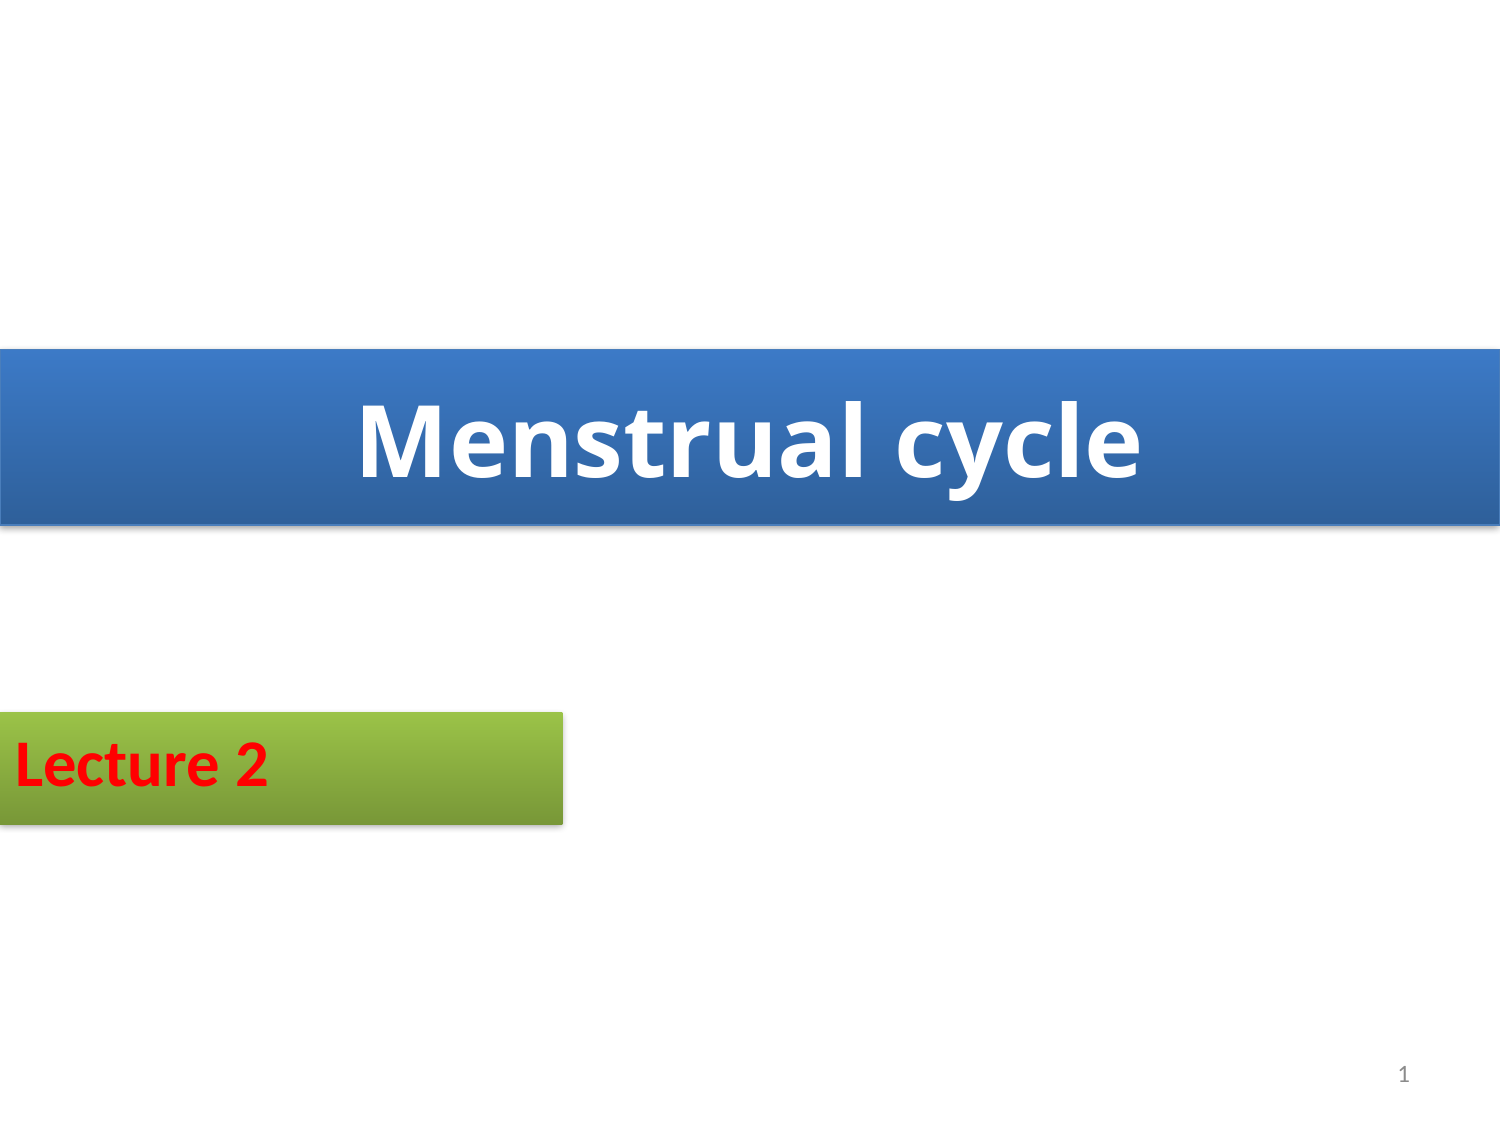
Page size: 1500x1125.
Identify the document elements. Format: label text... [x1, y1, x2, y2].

slide_number 1 [1074, 1042, 1425, 1103]
subtitle Lecture 2 [0, 712, 563, 825]
title Menstrual cycle [0, 349, 1500, 526]
